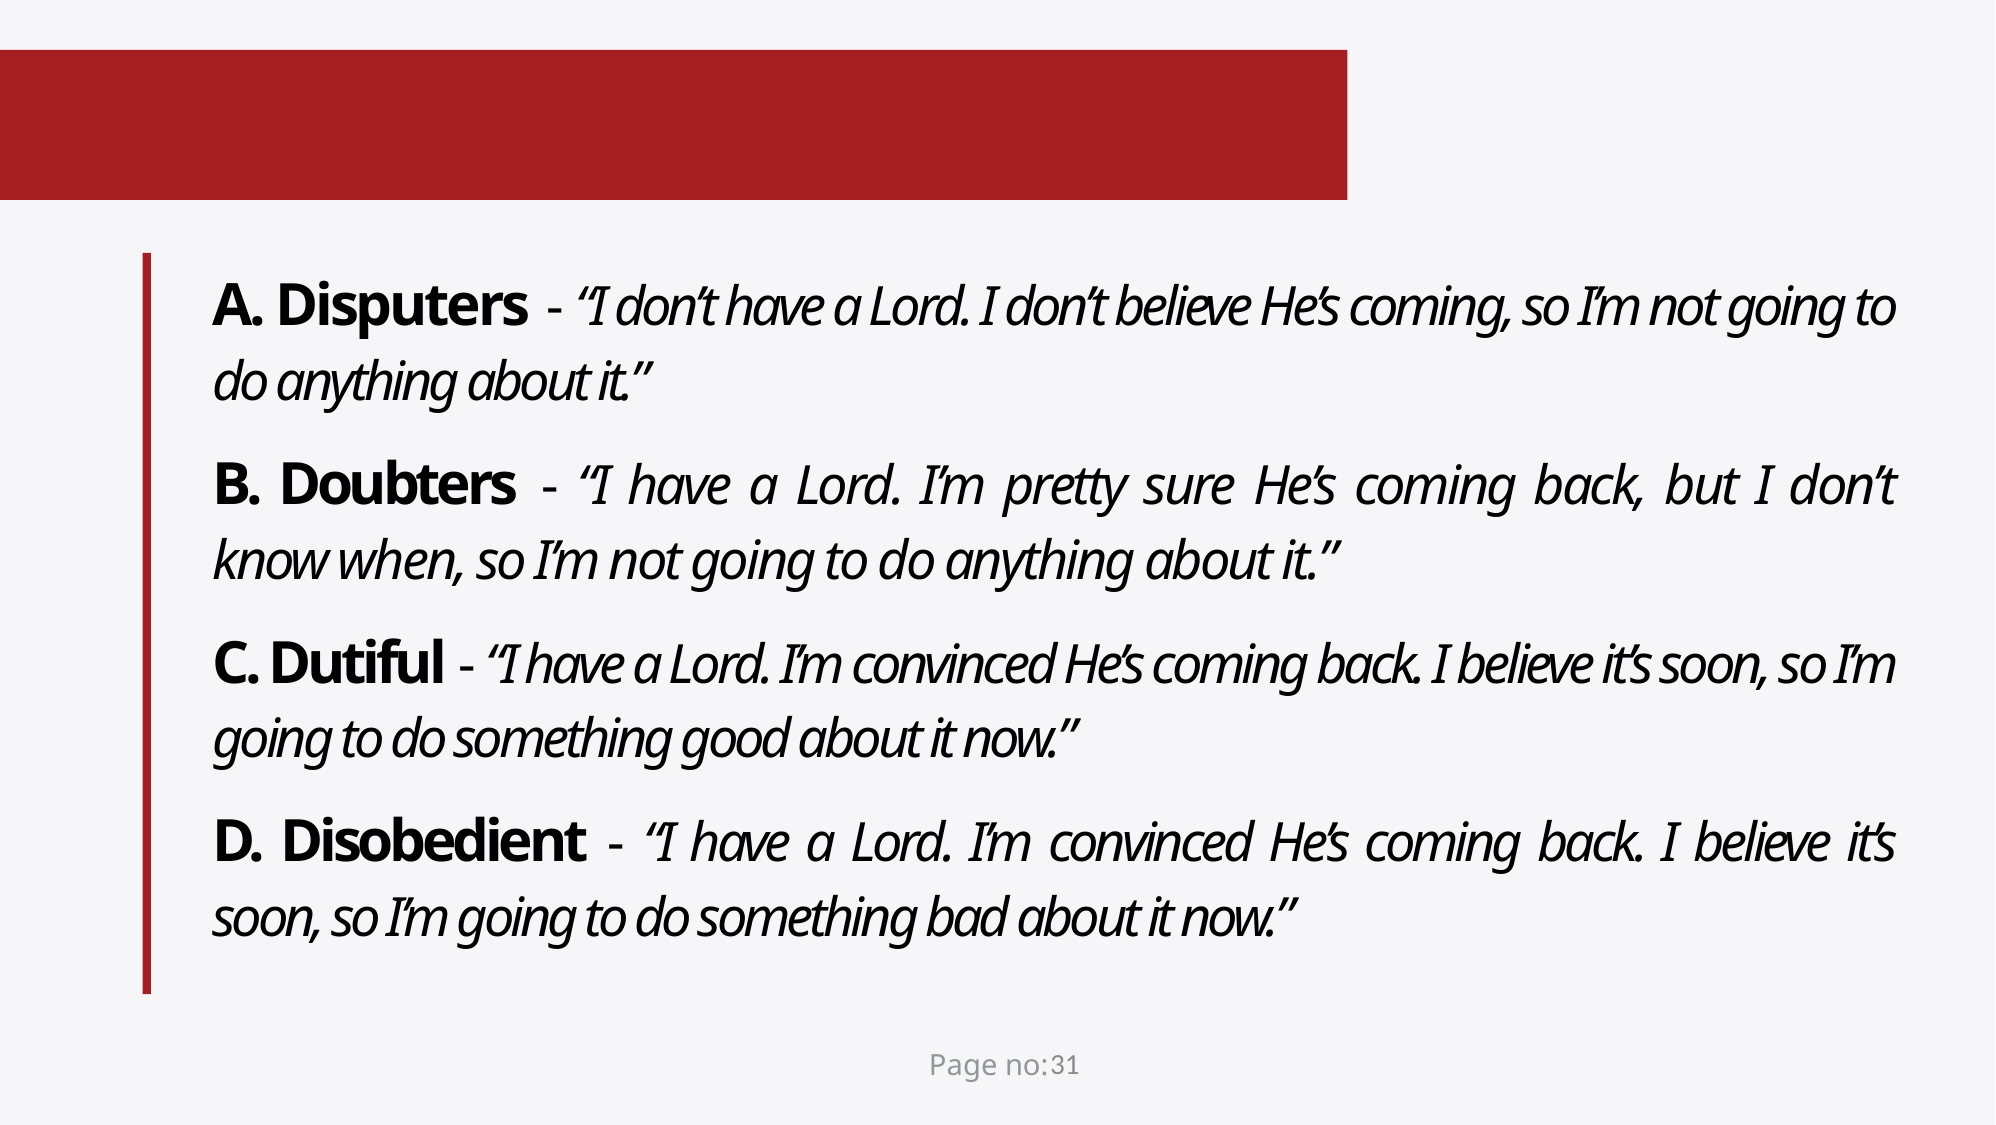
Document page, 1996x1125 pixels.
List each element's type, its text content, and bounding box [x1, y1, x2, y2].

subtitle A. Disputers - “I don’t have a Lord. I don’t believe He’s coming, so I’m not going to do anything about it.” B. Doubters - “I have a Lord. I’m pretty sure He’s coming back, but I don’t know when, so I’m not going to do anything about it.” C. Dutiful - “I have a Lord. I’m convinced He’s coming back. I believe it’s soon, so I’m going to do something good about it now.” D. Disobedient - “I have a Lord. I’m convinced He’s coming back. I believe it’s soon, so I’m going to do something bad about it now.” [197, 249, 1910, 1000]
